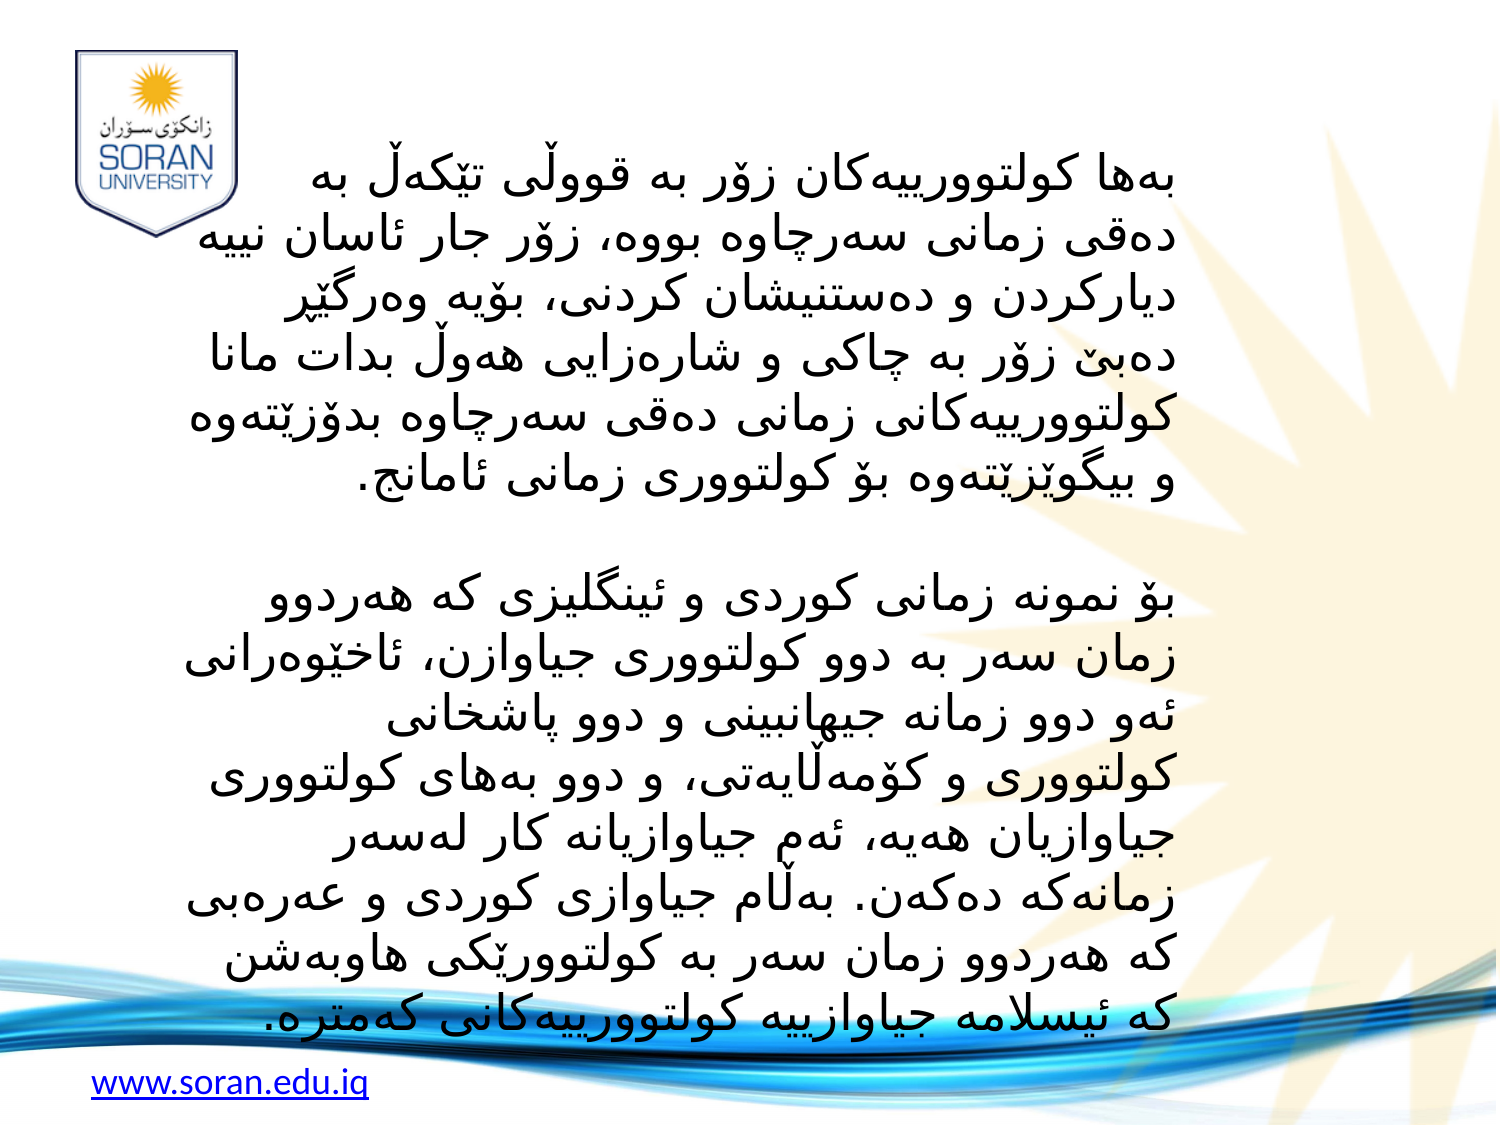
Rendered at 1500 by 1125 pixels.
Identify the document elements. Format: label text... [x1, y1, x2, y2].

picture [0, 99, 1500, 1125]
title بەها کولتوورییەکان زۆر بە قووڵی تێکەڵ بە دەقی زمانی سەرچاوە بووە، زۆر جار ئاسان نییە دیارکردن و دەستنیشان کردنی، بۆیە وەرگێڕ دەبێ زۆر بە چاكی و شارەزایی هەوڵ بدات مانا کولتوورییەکانی زمانی دەقی سەرچاوە بدۆزێتەوە و بیگوێزێتەوە بۆ کولتووری زمانی ئامانج. بۆ نمونە زمانی کوردی و ئینگلیزی کە هەردوو زمان سەر بە دوو کولتووری جیاوازن، ئاخێوەرانی ئەو دوو زمانە جیهانبینی و دوو پاشخانی کولتووری و کۆمەڵایەتی، و دوو بەهای کولتووری جیاوازیان هەیە، ئەم جیاوازیانە کار لەسەر زمانەکە دەکەن. بەڵام جیاوازی کوردی و عەرەبی کە هەردوو زمان سەر بە کولتوورێکی هاوبەشن کە ئیسلامە جیاوازییە کولتوورییەکانی کەمترە. [165, 110, 1335, 1071]
picture [75, 50, 238, 238]
picture [296, 1078, 305, 1092]
